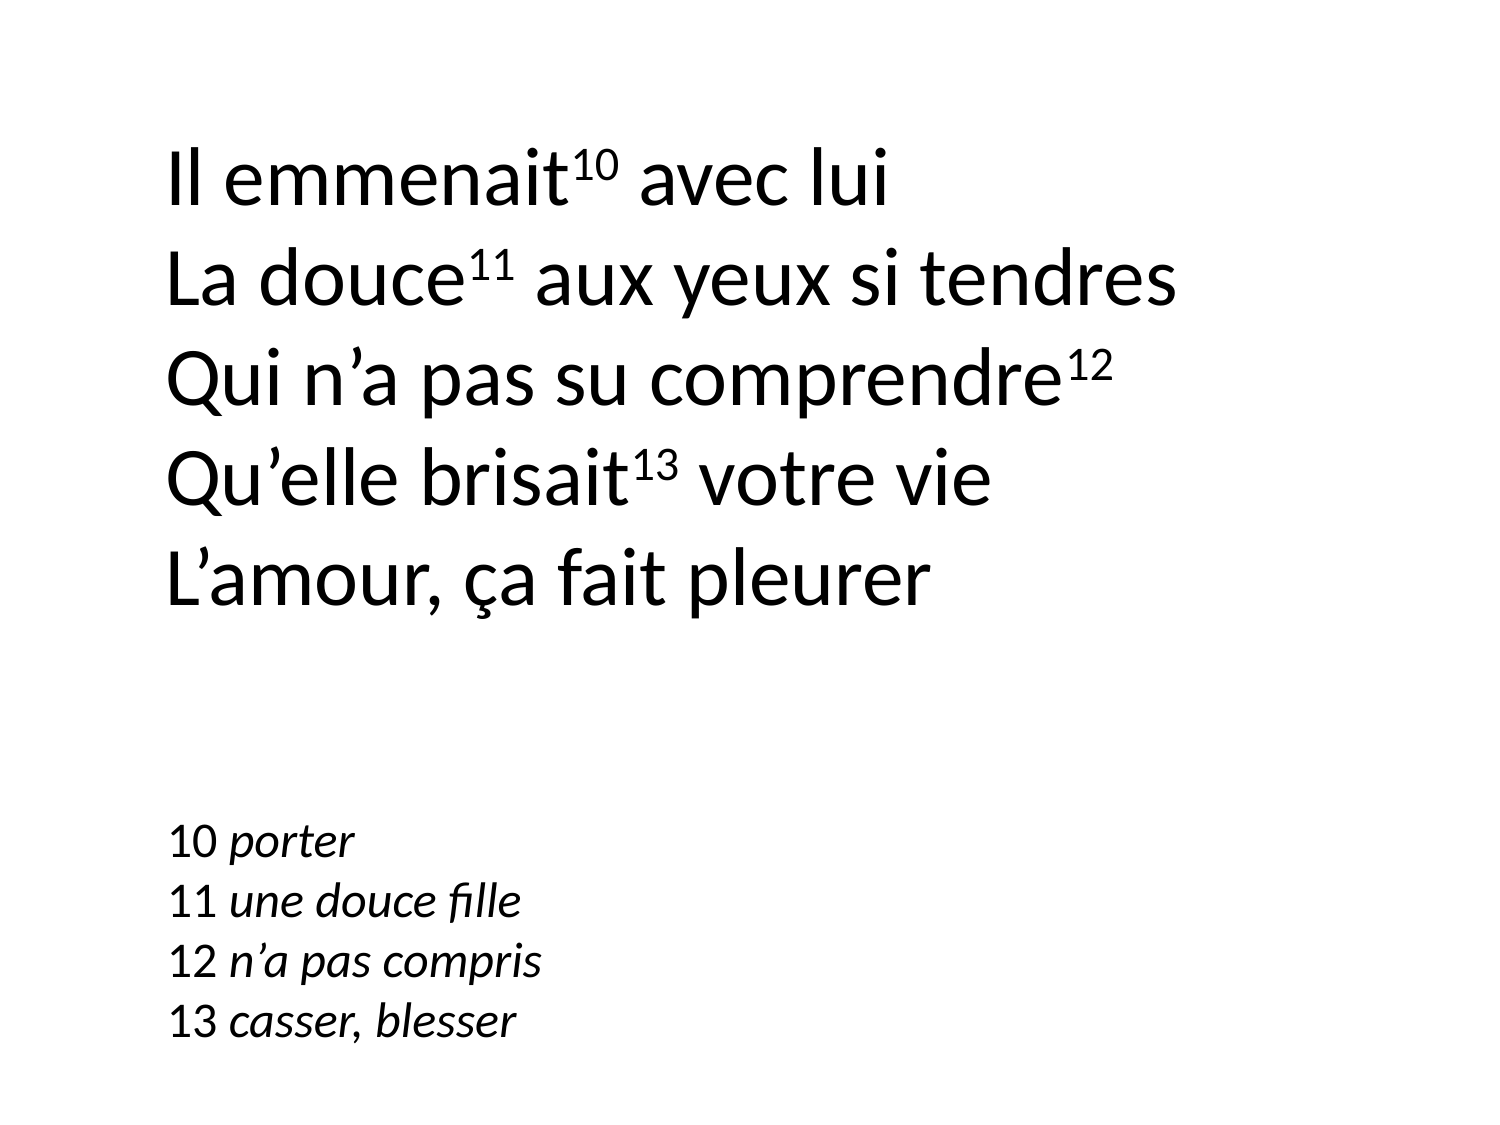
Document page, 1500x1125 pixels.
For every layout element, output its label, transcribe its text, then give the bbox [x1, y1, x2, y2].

text_box 10 porter 11 une douce fille 12 n’a pas compris 13 casser, blesser [152, 799, 558, 1055]
text_box Il emmenait10 avec lui La douce11 aux yeux si tendres Qui n’a pas su comprendre12 Qu’elle brisait13 votre vie L’amour, ça fait pleurer [149, 115, 1363, 630]
